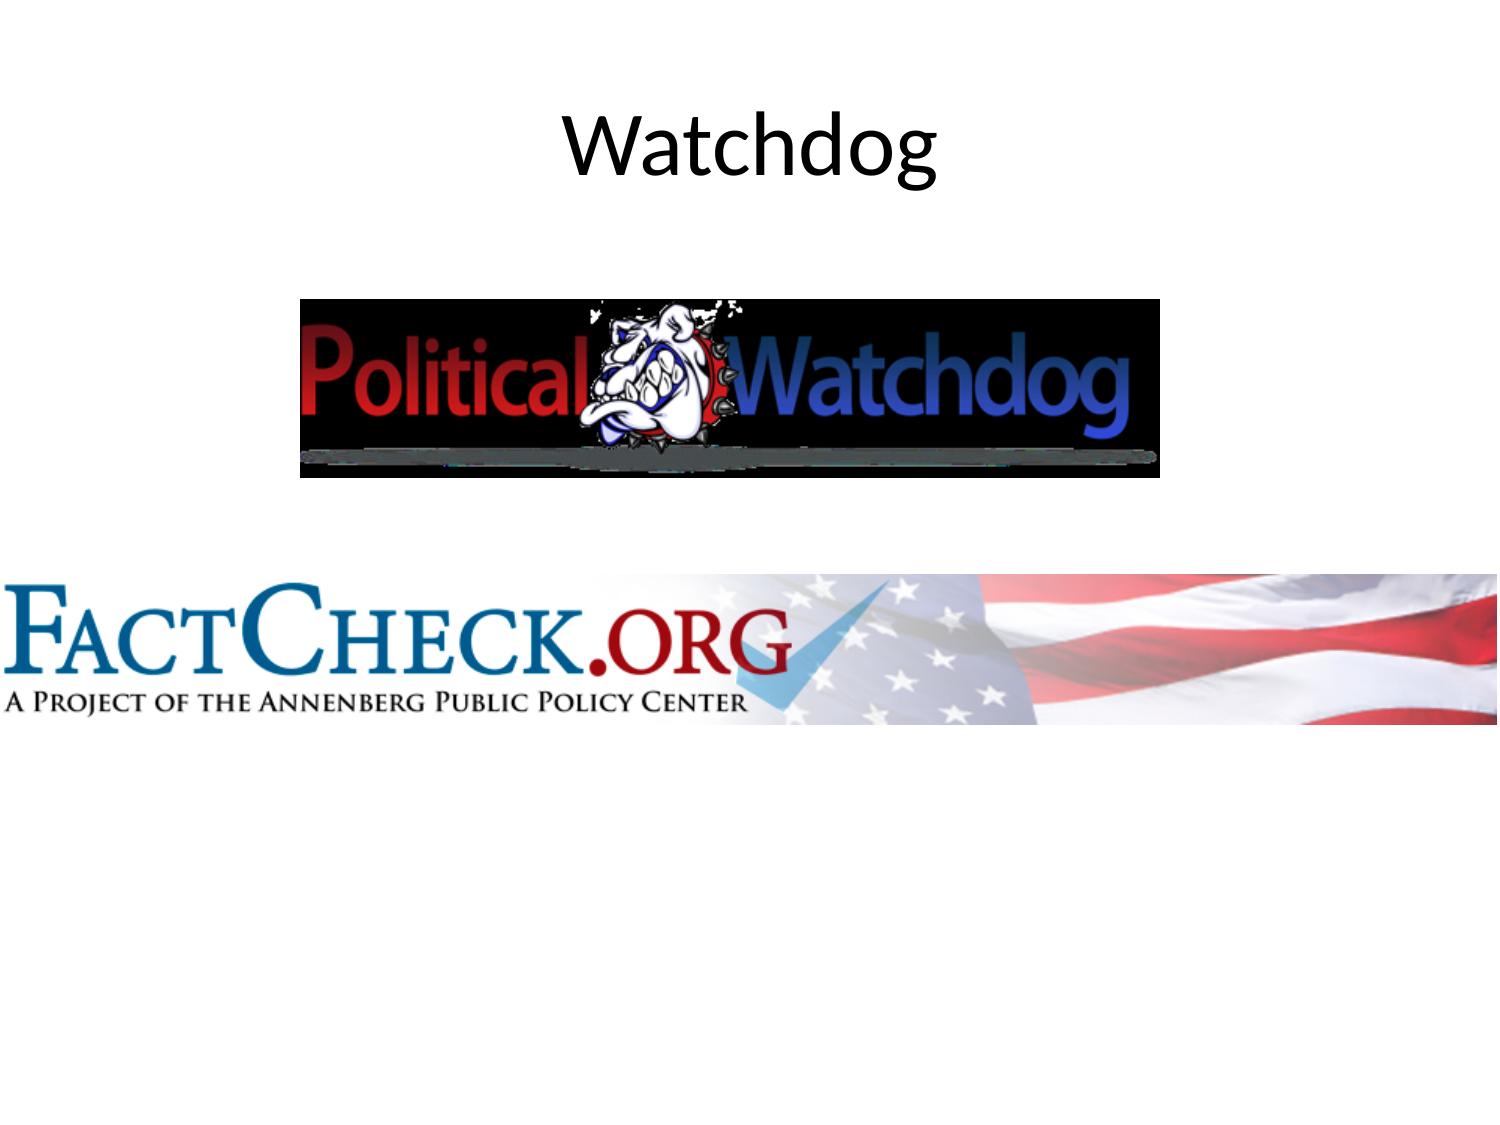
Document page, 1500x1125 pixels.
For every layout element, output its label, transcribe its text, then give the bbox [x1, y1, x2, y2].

picture [0, 574, 1498, 725]
title Watchdog [75, 45, 1425, 233]
picture [299, 299, 1160, 479]
